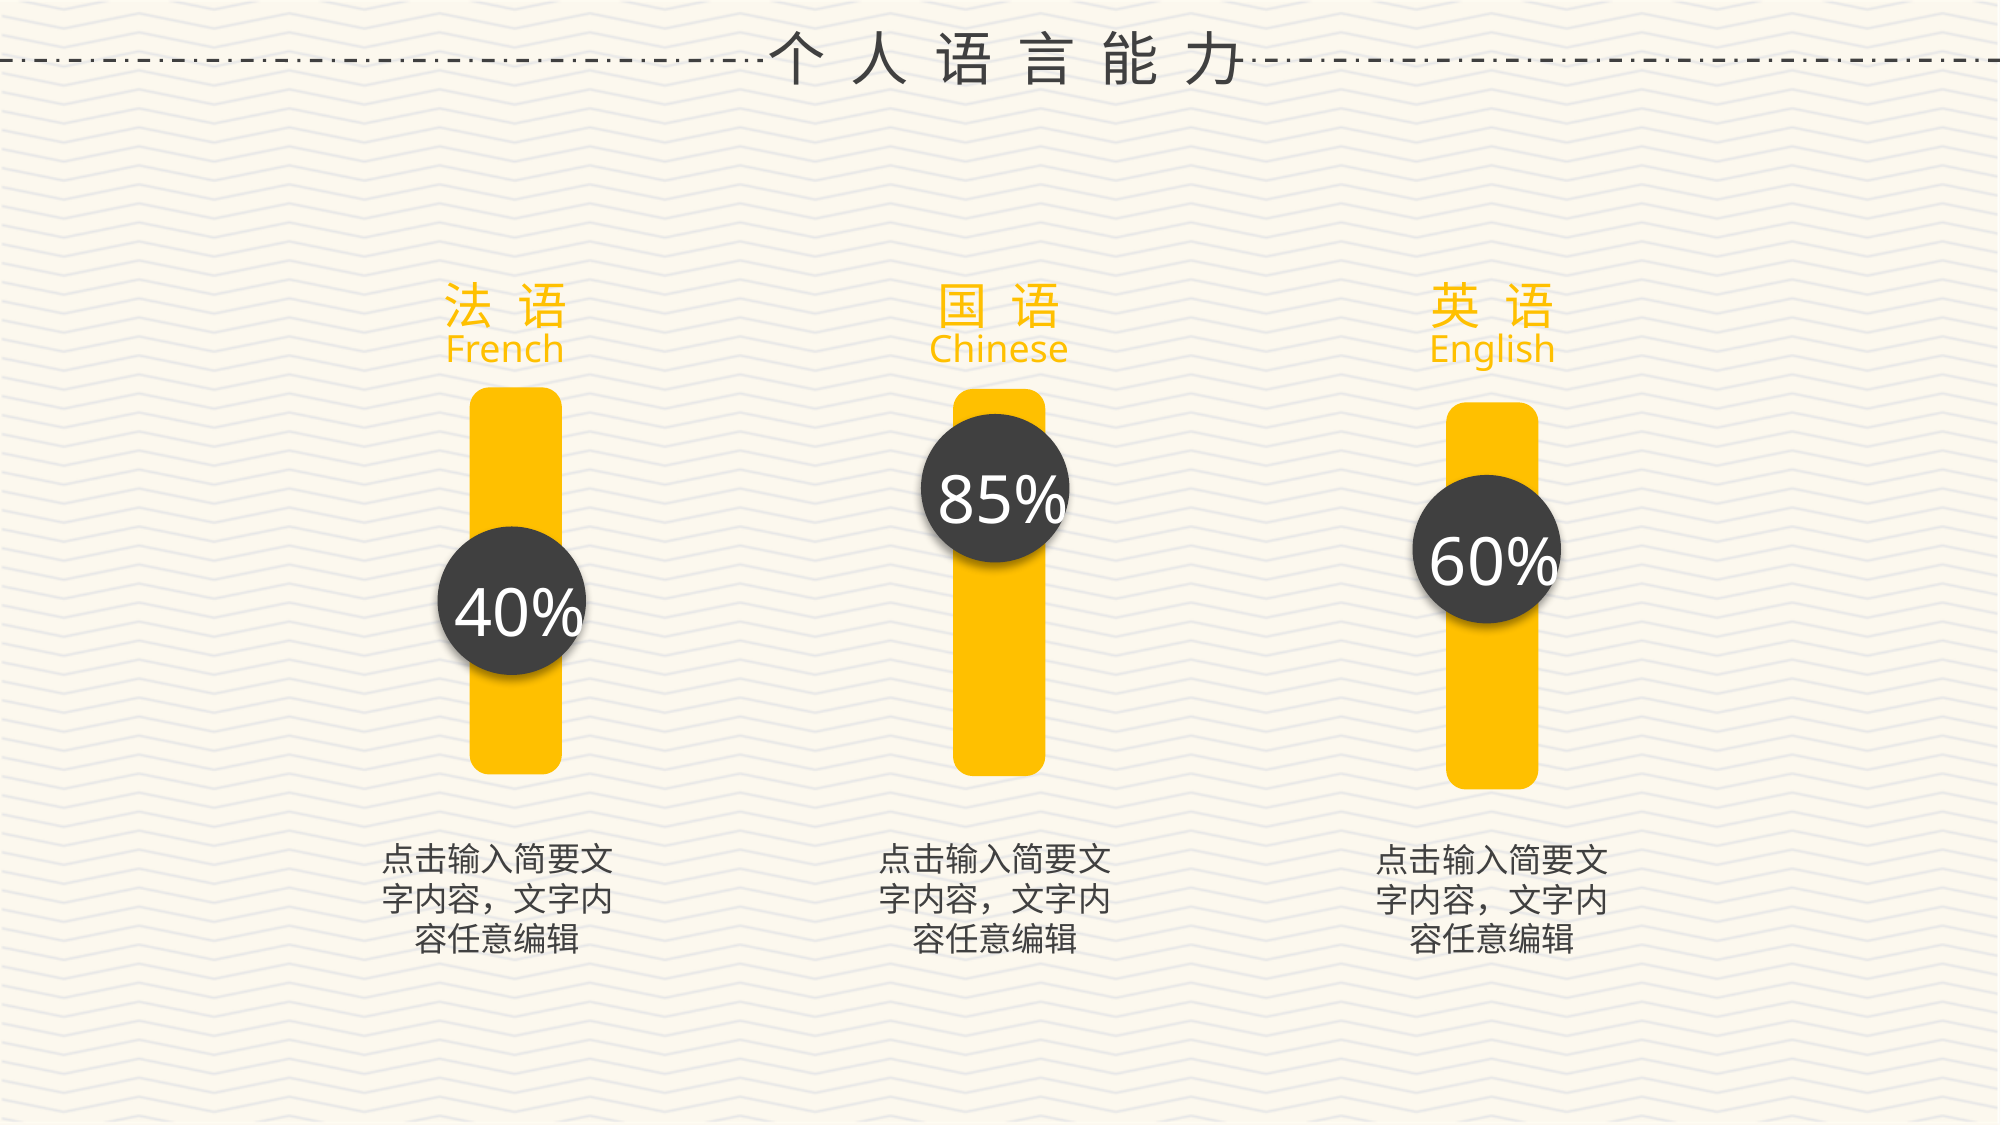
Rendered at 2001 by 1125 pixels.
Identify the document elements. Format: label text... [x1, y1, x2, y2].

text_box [0, 13, 2000, 101]
text_box 点击输入简要文字内容，文字内容任意编辑 [357, 830, 638, 966]
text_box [1424, 274, 1561, 371]
text_box 点击输入简要文字内容，文字内容任意编辑 [1352, 831, 1633, 966]
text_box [927, 274, 1071, 371]
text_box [920, 395, 1085, 770]
text_box 点击输入简要文字内容，文字内容任意编辑 [855, 830, 1136, 966]
picture [0, 0, 2001, 1125]
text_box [1412, 408, 1576, 784]
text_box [437, 393, 602, 769]
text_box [437, 274, 574, 371]
